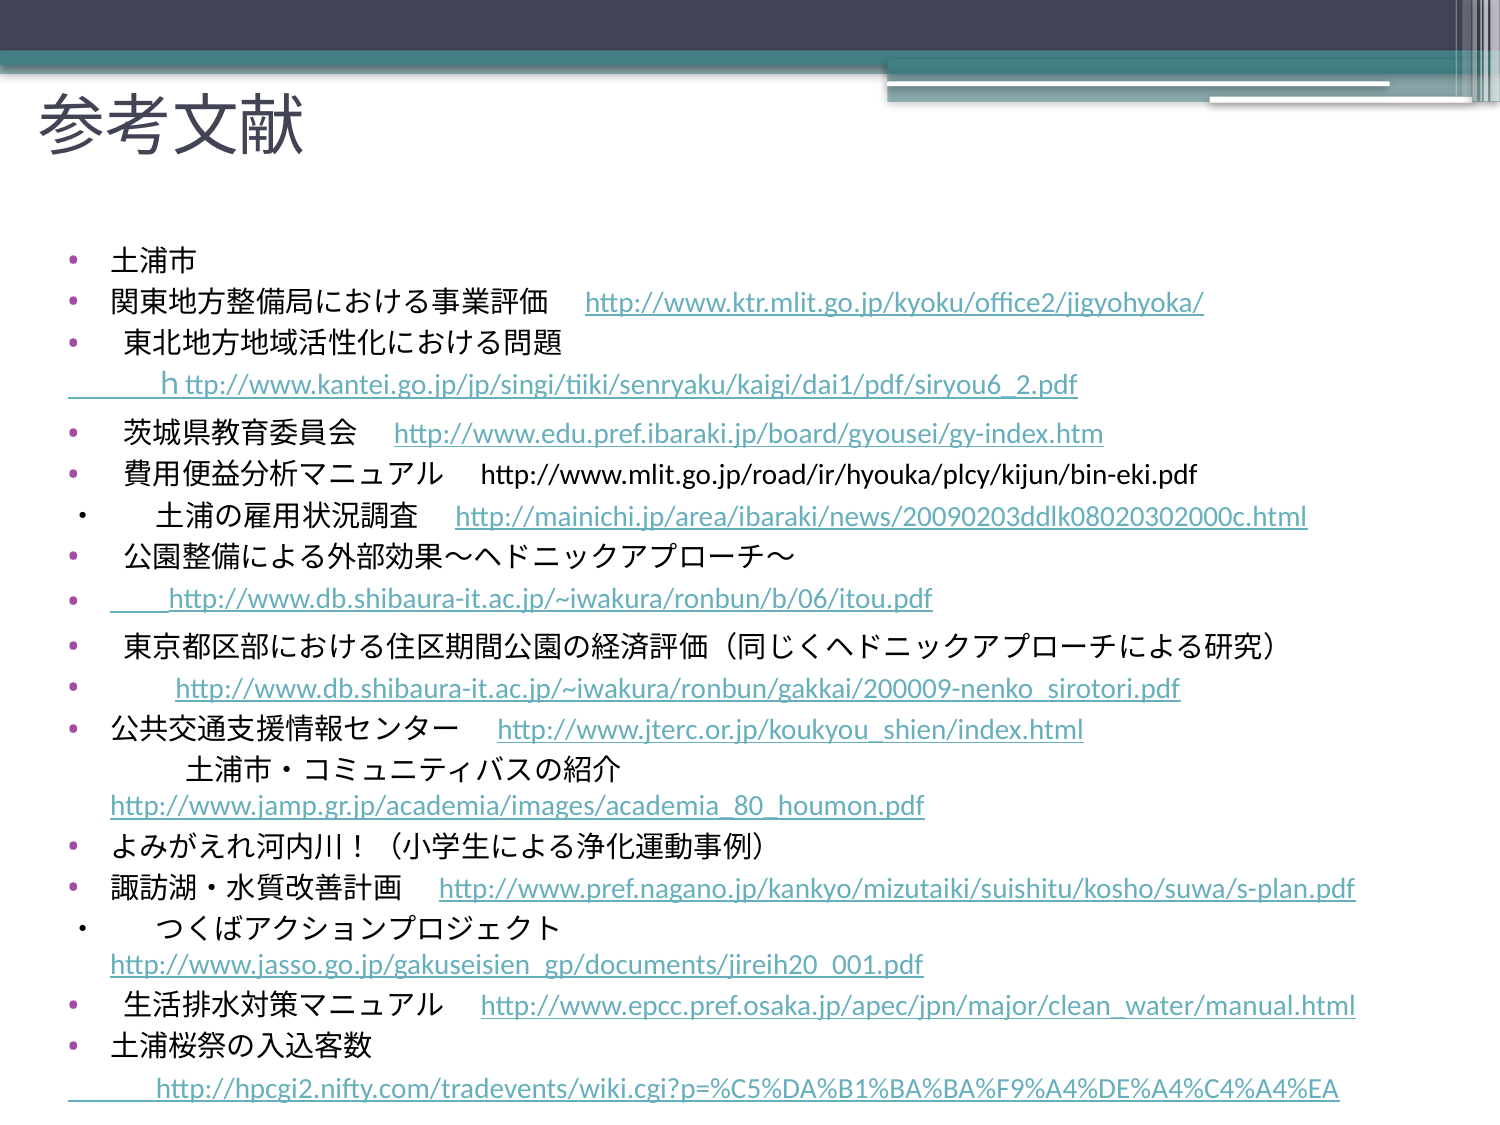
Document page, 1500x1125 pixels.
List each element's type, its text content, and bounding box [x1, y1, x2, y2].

list 土浦市 関東地方整備局における事業評価 http://www.ktr.mlit.go.jp/kyoku/office2/jigyohyoka/ 東北地方地域活性化における問題 ｈttp://www.kantei.go.jp/jp/singi/tiiki/senryaku/kaigi/dai1/pdf/siryou6_2.pdf 茨城県教育委員会 http://www.edu.pref.ibaraki.jp/board/gyousei/gy-index.htm 費用便益分析マニュアル http://www.mlit.go.jp/road/ir/hyouka/plcy/kijun/bin-eki.pdf ・ 土浦の雇用状況調査 http://mainichi.jp/area/ibaraki/news/20090203ddlk08020302000c.html 公園整備による外部効果～ヘドニックアプローチ～ http://www.db.shibaura-it.ac.jp/~iwakura/ronbun/b/06/itou.pdf 東京都区部における住区期間公園の経済評価（同じくヘドニックアプローチによる研究） http://www.db.shibaura-it.ac.jp/~iwakura/ronbun/gakkai/200009-nenko_sirotori.pdf 公共交通支援情報センター http://www.jterc.or.jp/koukyou_shien/index.html 土浦市・コミュニティバスの紹介 http://www.jamp.gr.jp/academia/images/academia_80_houmon.pdf よみがえれ河内川！（小学生による浄化運動事例） 諏訪湖・水質改善計画 http://www.pref.nagano.jp/kankyo/mizutaiki/suishitu/kosho/suwa/s-plan.pdf ・ つくばアクションプロジェクト http://www.jasso.go.jp/gakuseisien_gp/documents/jireih20_001.pdf 生活排水対策マニュアル http://www.epcc.pref.osaka.jp/apec/jpn/major/clean_water/manual.html 土浦桜祭の入込客数 http://hpcgi2.nifty.com/tradevents/wiki.cgi?p=%C5%DA%B1%BA%BA%F9%A4%DE%A4%C4%A4%EA [34, 234, 1419, 1056]
title 参考文献 [23, 70, 880, 177]
